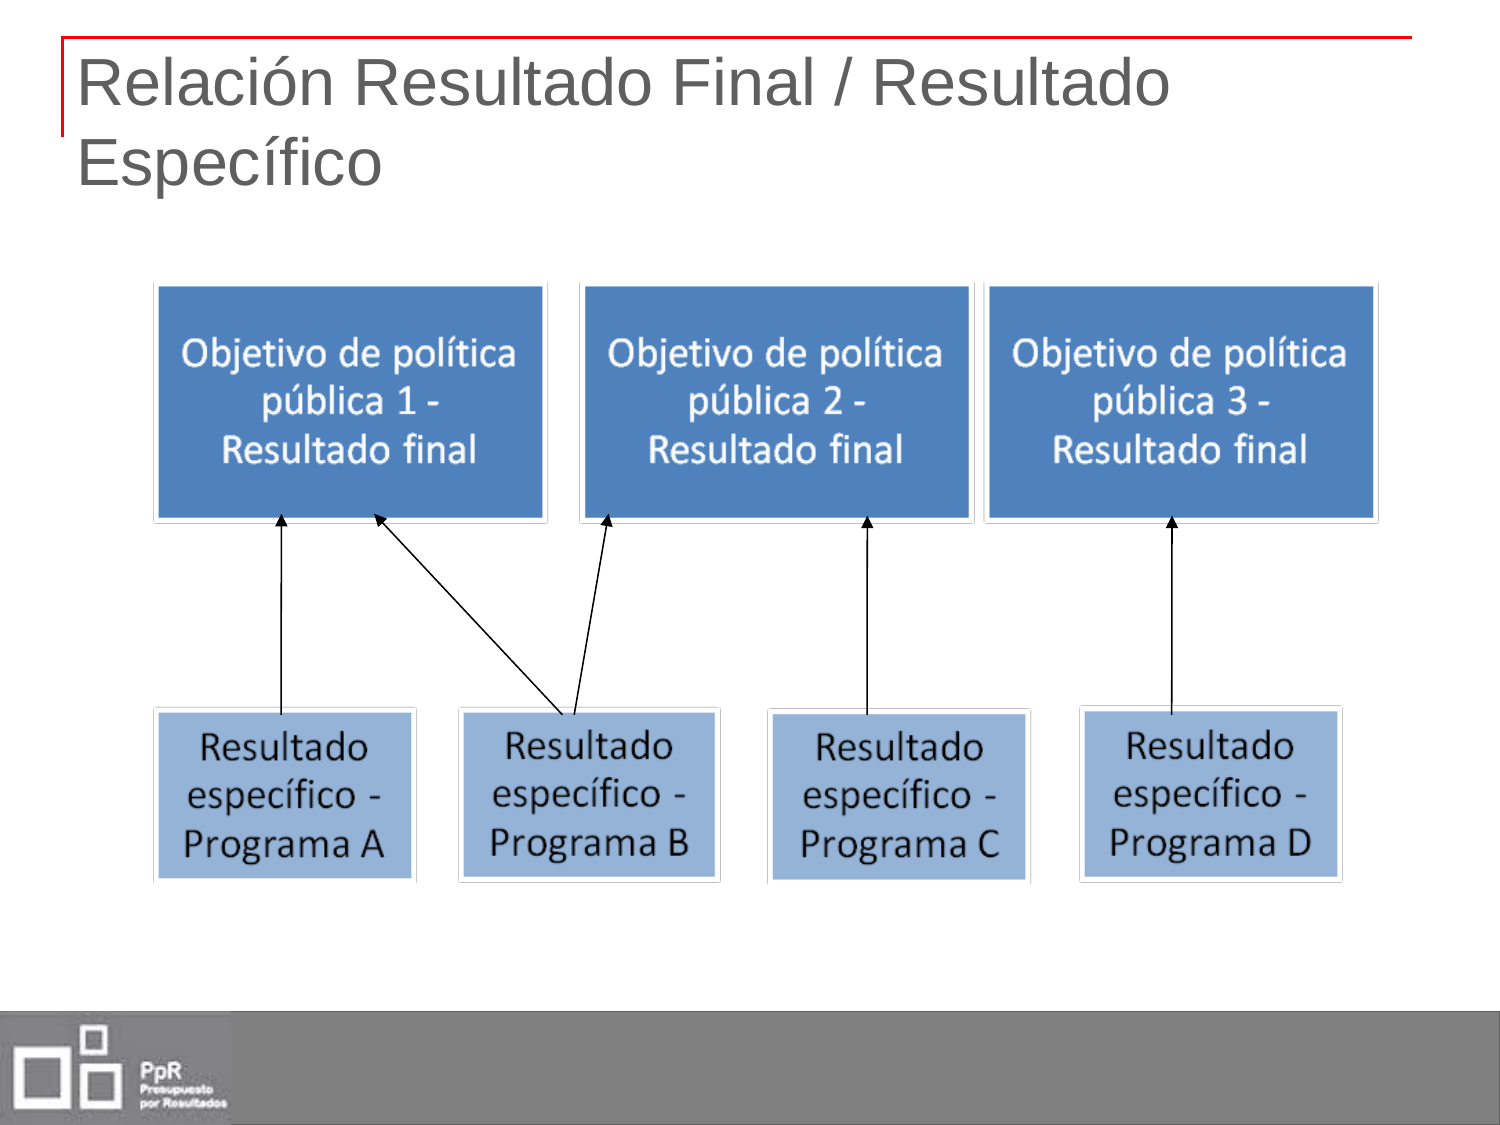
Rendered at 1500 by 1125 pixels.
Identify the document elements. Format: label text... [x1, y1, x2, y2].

title Relación Resultado Final / Resultado Específico [60, 30, 1440, 221]
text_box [367, 519, 570, 709]
picture [0, 1011, 231, 1125]
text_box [490, 596, 693, 632]
picture [152, 280, 1383, 1008]
